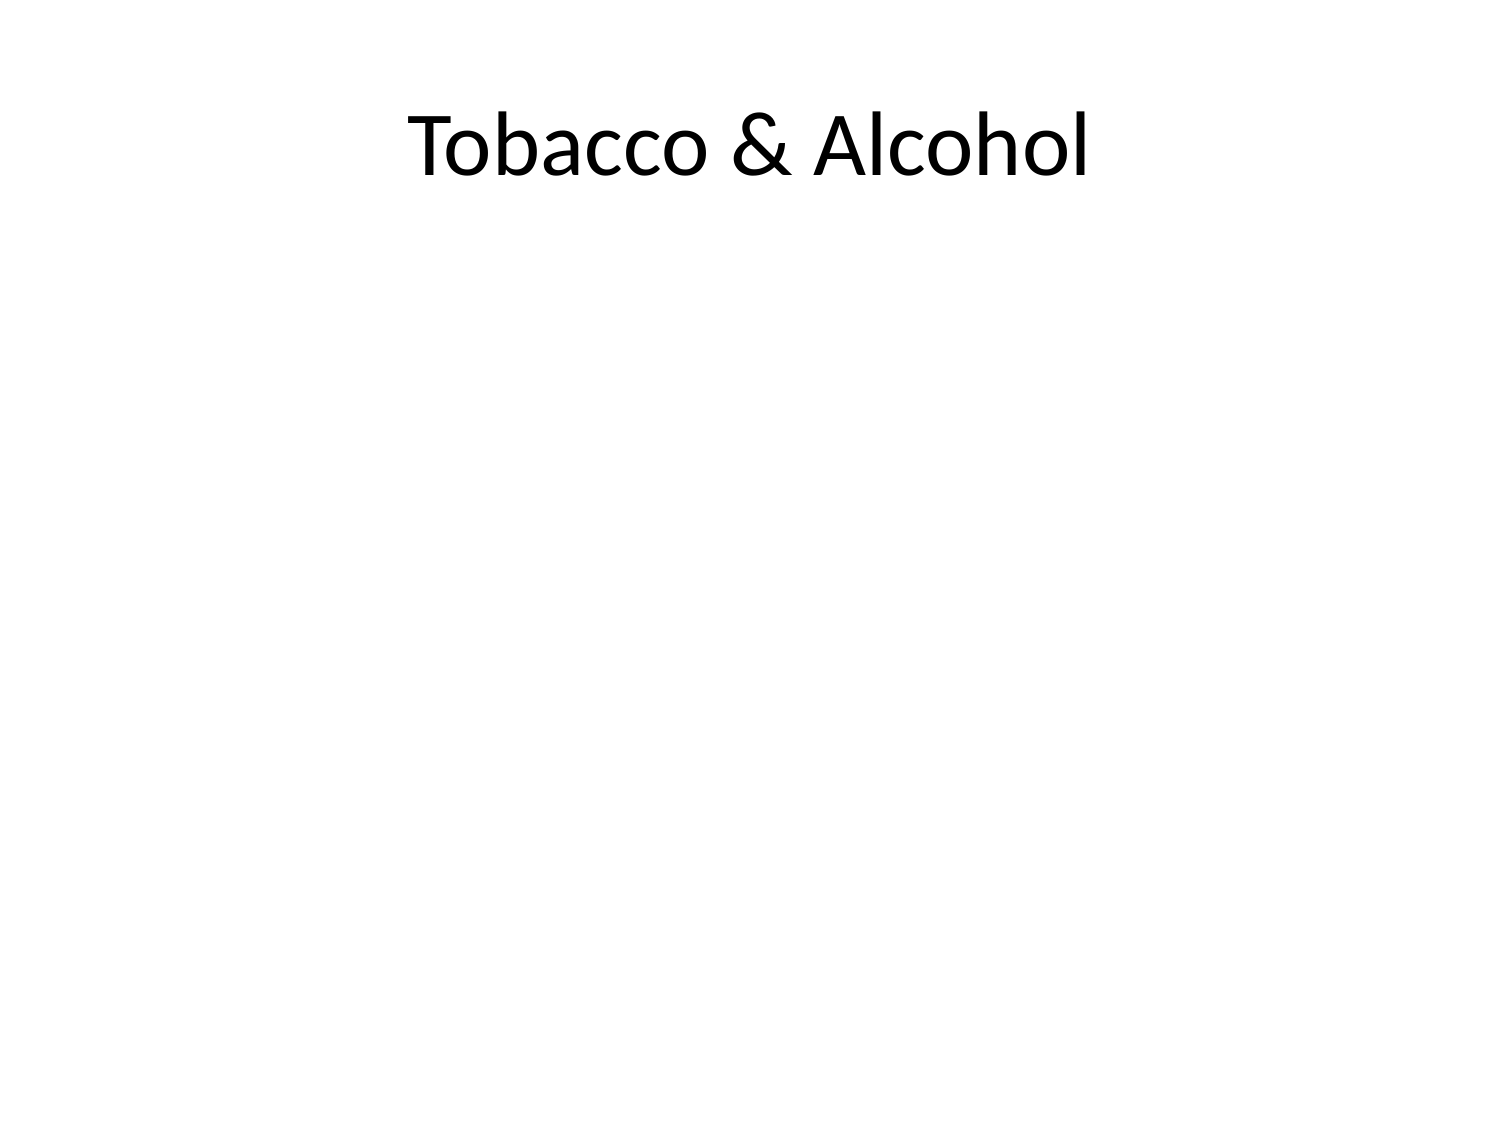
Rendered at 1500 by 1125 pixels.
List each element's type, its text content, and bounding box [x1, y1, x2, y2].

title Tobacco & Alcohol [75, 45, 1425, 233]
